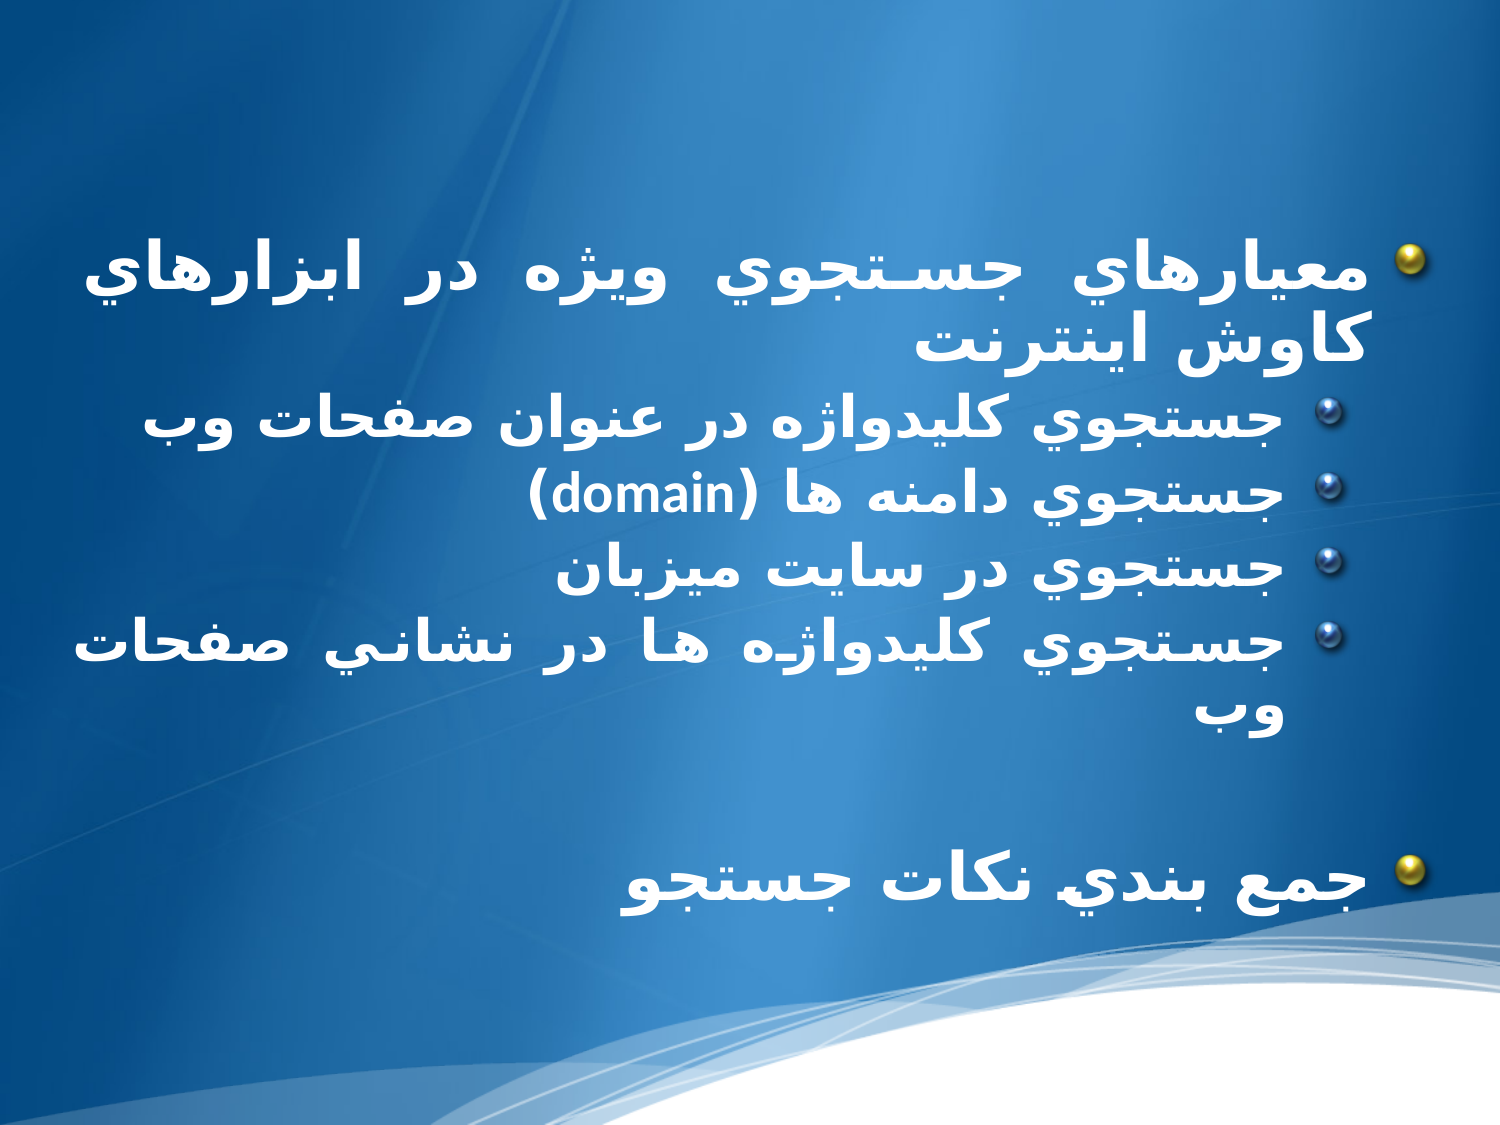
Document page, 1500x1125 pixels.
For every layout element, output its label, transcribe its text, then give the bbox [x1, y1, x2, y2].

picture [0, 0, 1500, 1125]
list معيارهاي جستجوي ويژه در ابزارهاي کاوش اينترنت جستجوي کليدواژه در عنوان صفحات وب جستجوي دامنه ها (domain) جستجوي در سايت ميزبان جستجوي کليدواژه ها در نشاني صفحات وب جمع بندي نکات جستجو [62, 231, 1438, 960]
